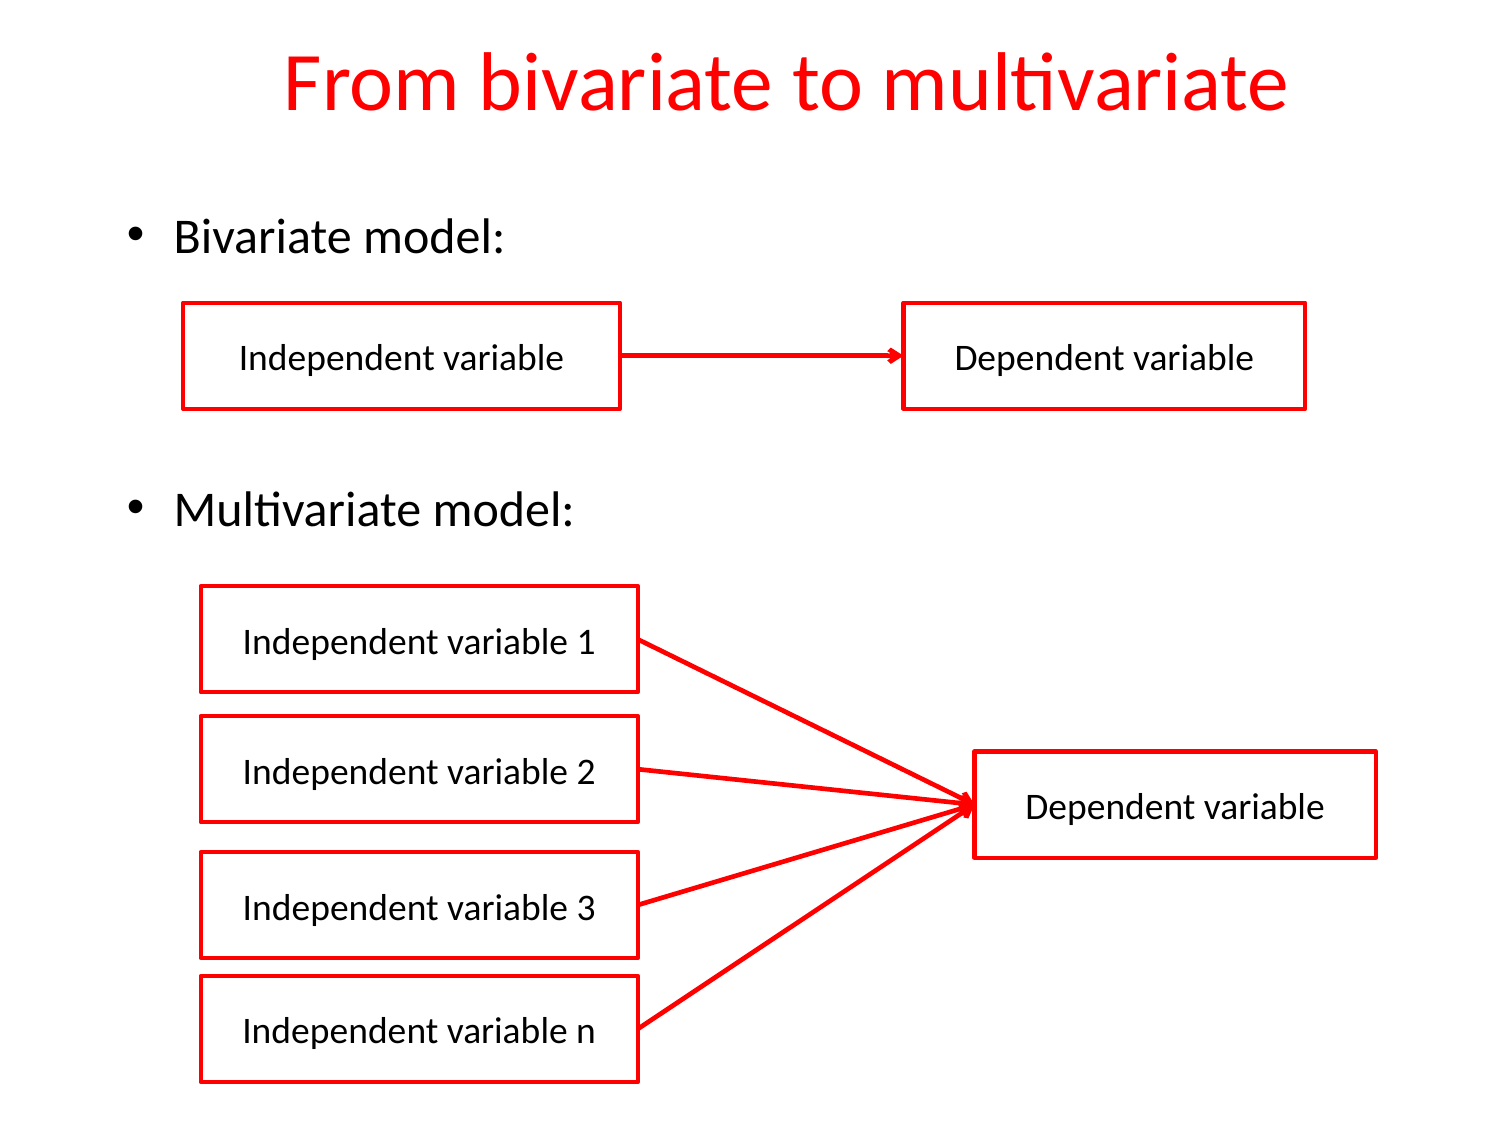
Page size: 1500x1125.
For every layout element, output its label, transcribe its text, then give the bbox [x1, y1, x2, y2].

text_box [182, 302, 1306, 410]
text_box From bivariate to multivariate [112, 0, 1463, 172]
text_box Multivariate model: [112, 469, 807, 544]
text_box Bivariate model: [112, 196, 807, 271]
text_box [200, 585, 1377, 1083]
